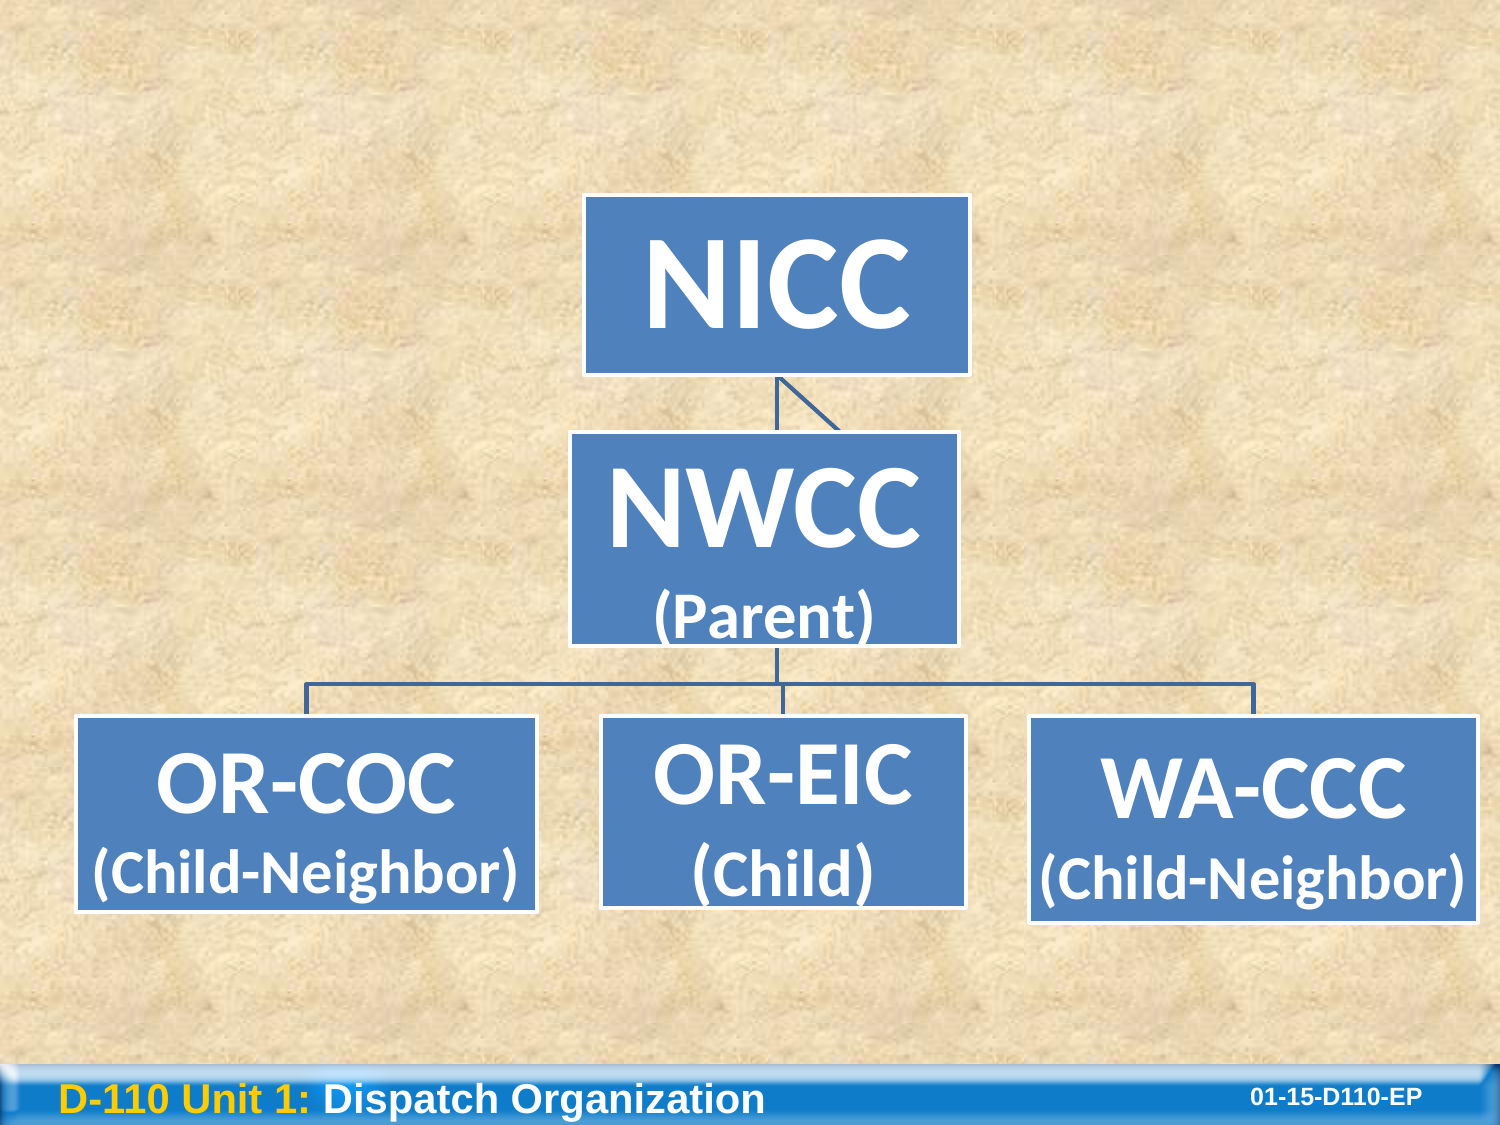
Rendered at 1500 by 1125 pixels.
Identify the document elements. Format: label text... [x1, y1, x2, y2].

text_box 01-15-D110-EP [1235, 1073, 1479, 1118]
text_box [74, 82, 1479, 1036]
text_box D-110 Unit 1: Dispatch Organization [43, 1064, 1039, 1125]
picture [0, 0, 1500, 1125]
